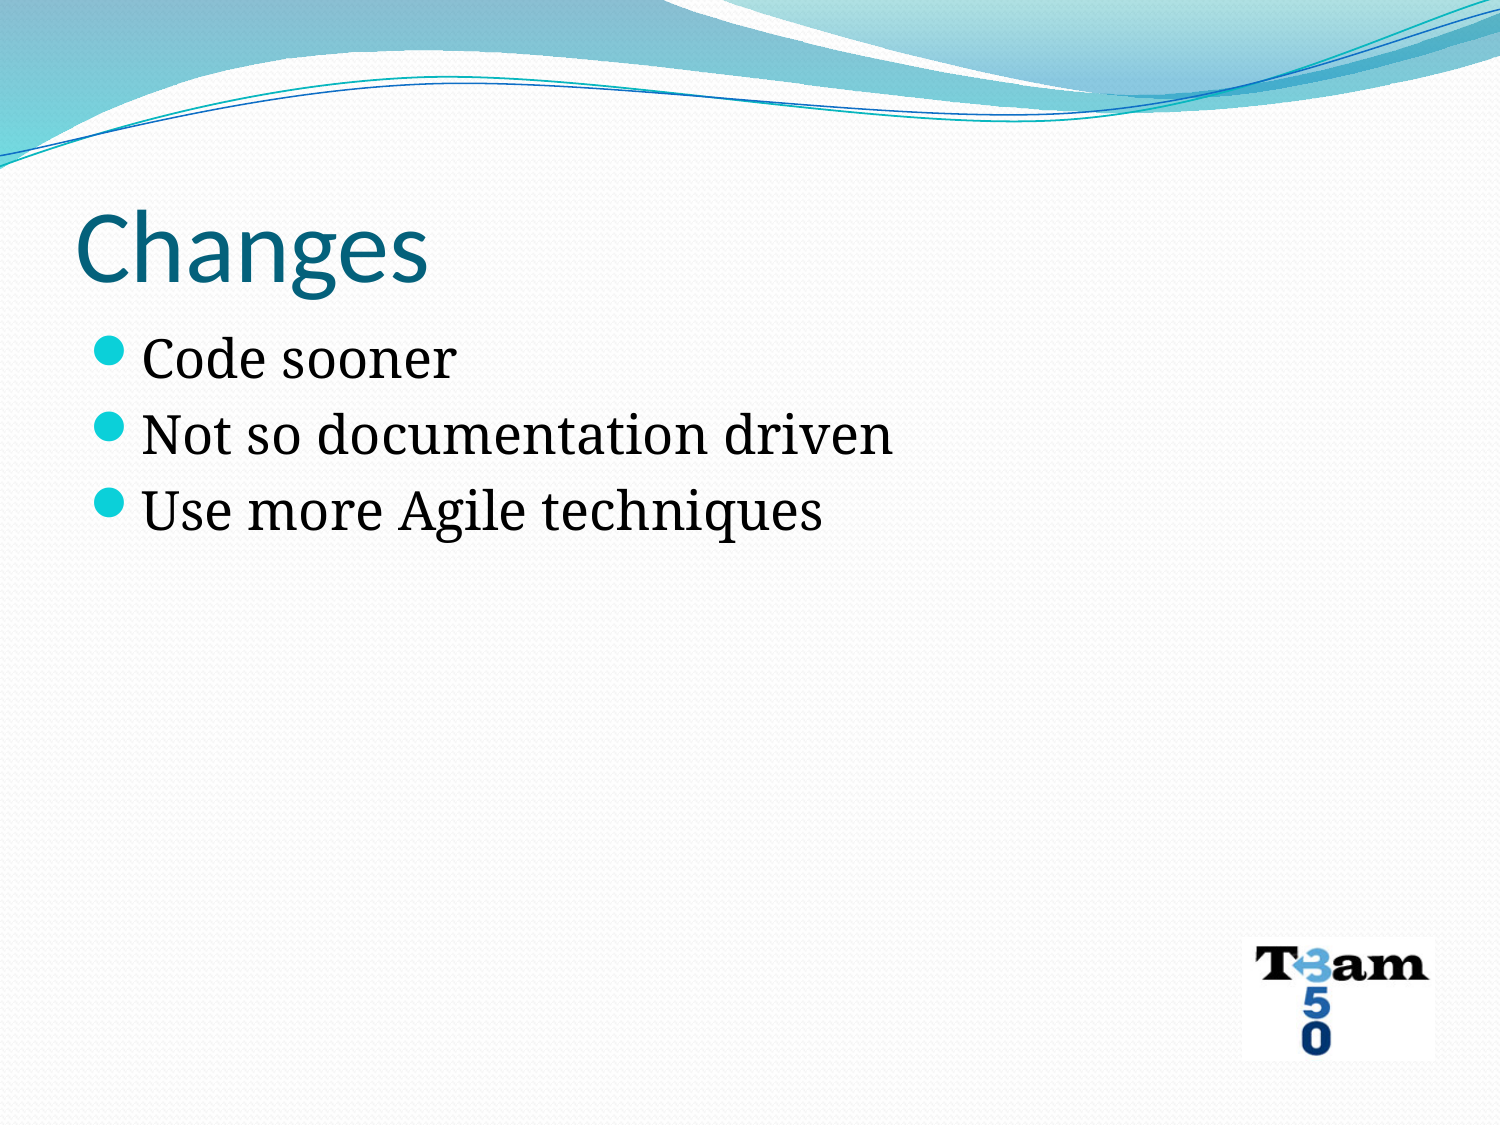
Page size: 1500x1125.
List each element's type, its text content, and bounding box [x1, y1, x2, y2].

list Code sooner Not so documentation driven Use more Agile techniques [75, 317, 1425, 1038]
title Changes [75, 115, 1425, 303]
picture [1241, 937, 1435, 1061]
